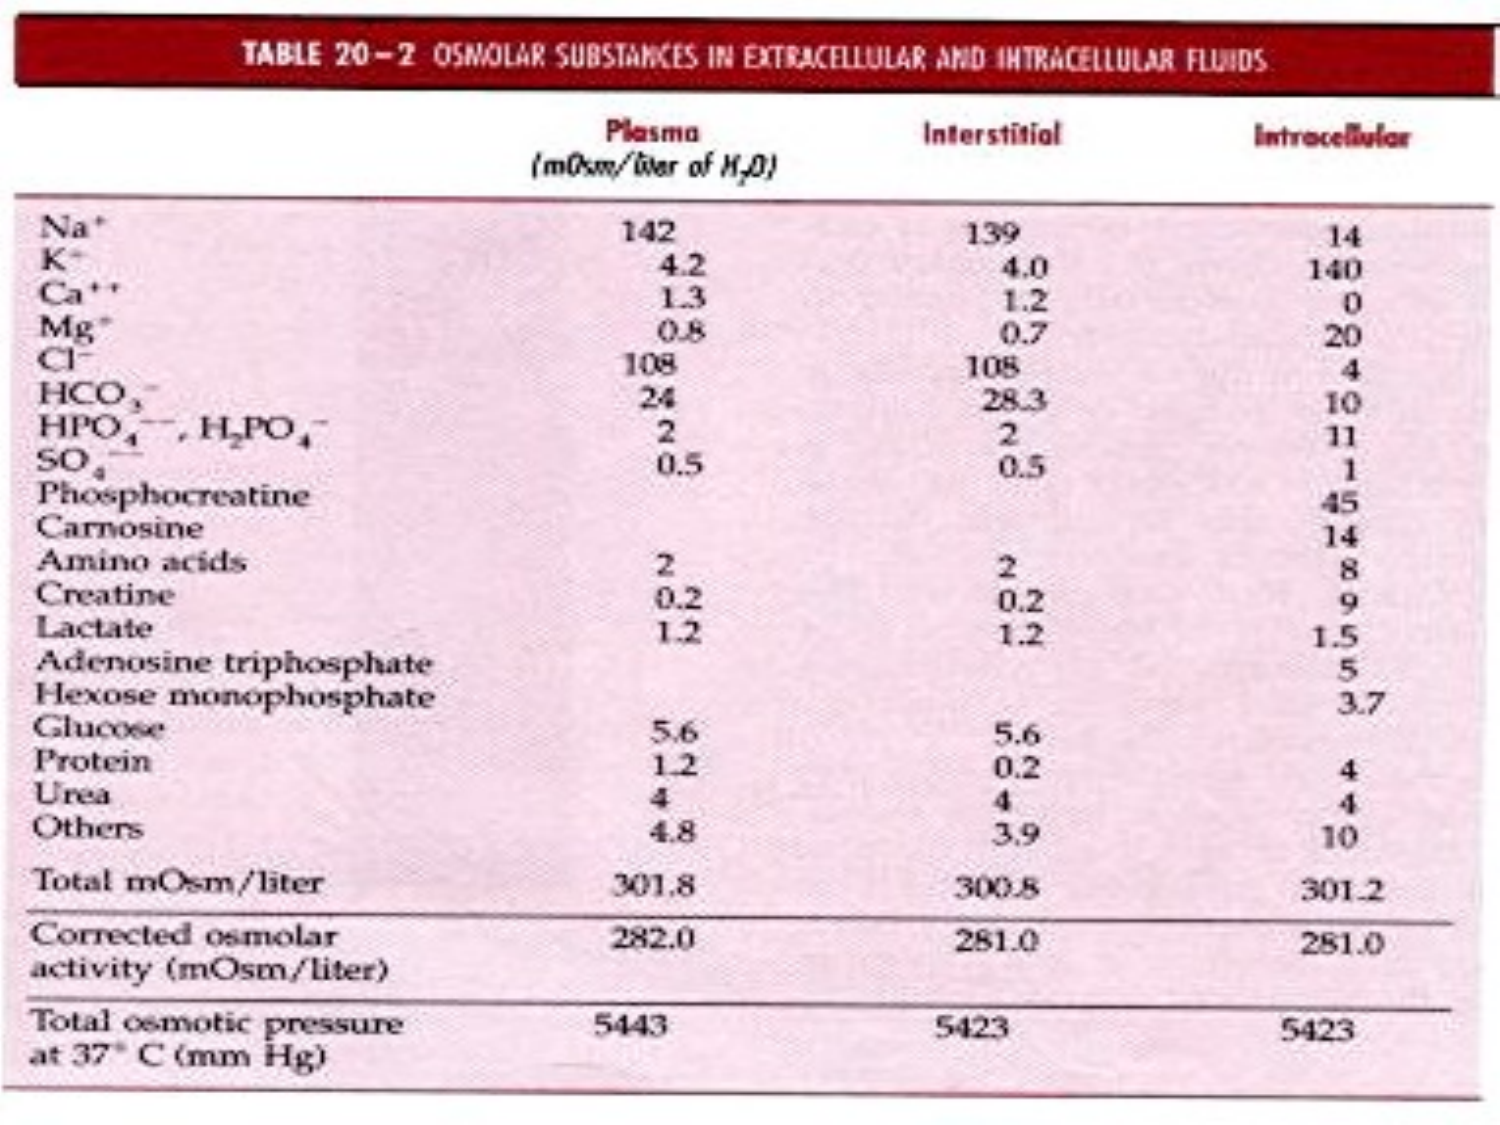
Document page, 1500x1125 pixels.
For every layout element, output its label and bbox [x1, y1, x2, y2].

list [0, 0, 1500, 1125]
